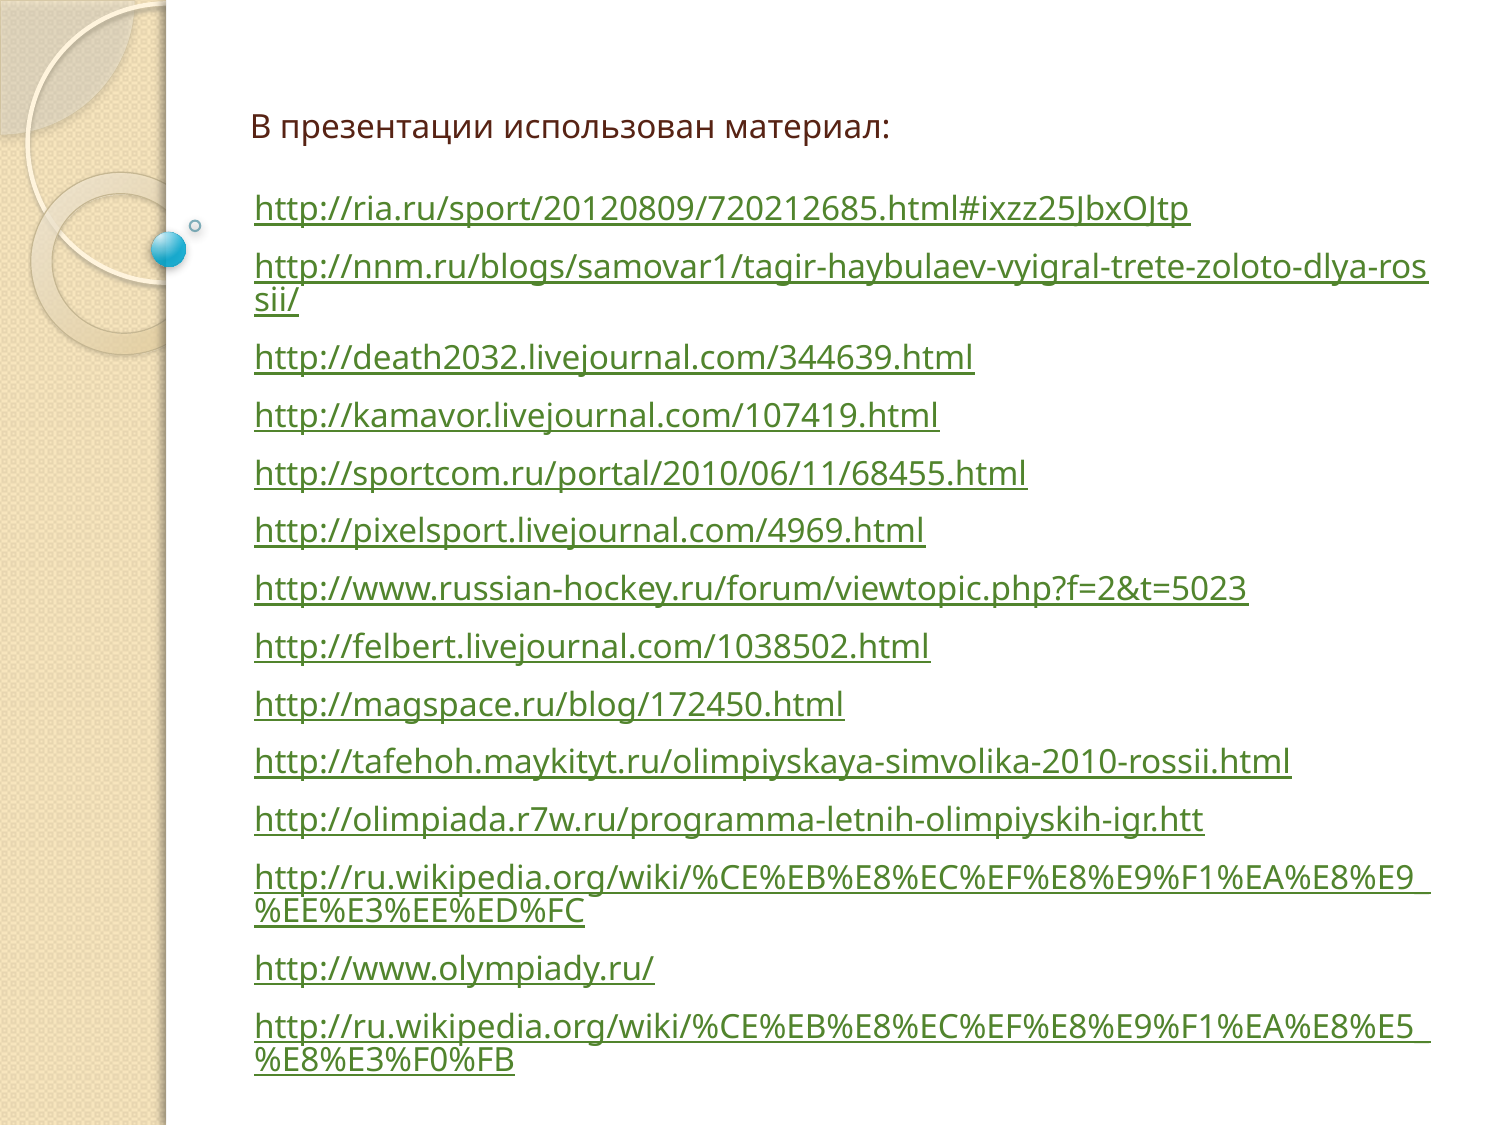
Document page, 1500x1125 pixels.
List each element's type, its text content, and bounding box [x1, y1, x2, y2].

title В презентации использован материал: [234, 59, 1450, 153]
subtitle http://ria.ru/sport/20120809/720212685.html#ixzz25JbxOJtp http://nnm.ru/blogs/samovar1/tagir-haybulaev-vyigral-trete-zoloto-dlya-rossii/ http://death2032.livejournal.com/344639.html http://kamavor.livejournal.com/107419.html http://sportcom.ru/portal/2010/06/11/68455.html http://pixelsport.livejournal.com/4969.html http://www.russian-hockey.ru/forum/viewtopic.php?f=2&t=5023 http://felbert.livejournal.com/1038502.html http://magspace.ru/blog/172450.html http://tafehoh.maykityt.ru/olimpiyskaya-simvolika-2010-rossii.html http://olimpiada.r7w.ru/programma-letnih-olimpiyskih-igr.htt http://ru.wikipedia.org/wiki/%CE%EB%E8%EC%EF%E8%E9%F1%EA%E8%E9_%EE%E3%EE%ED%FC http://www.olympiady.ru/ http://ru.wikipedia.org/wiki/%CE%EB%E8%EC%EF%E8%E9%F1%EA%E8%E5_%E8%E3%F0%FB [234, 187, 1450, 1043]
